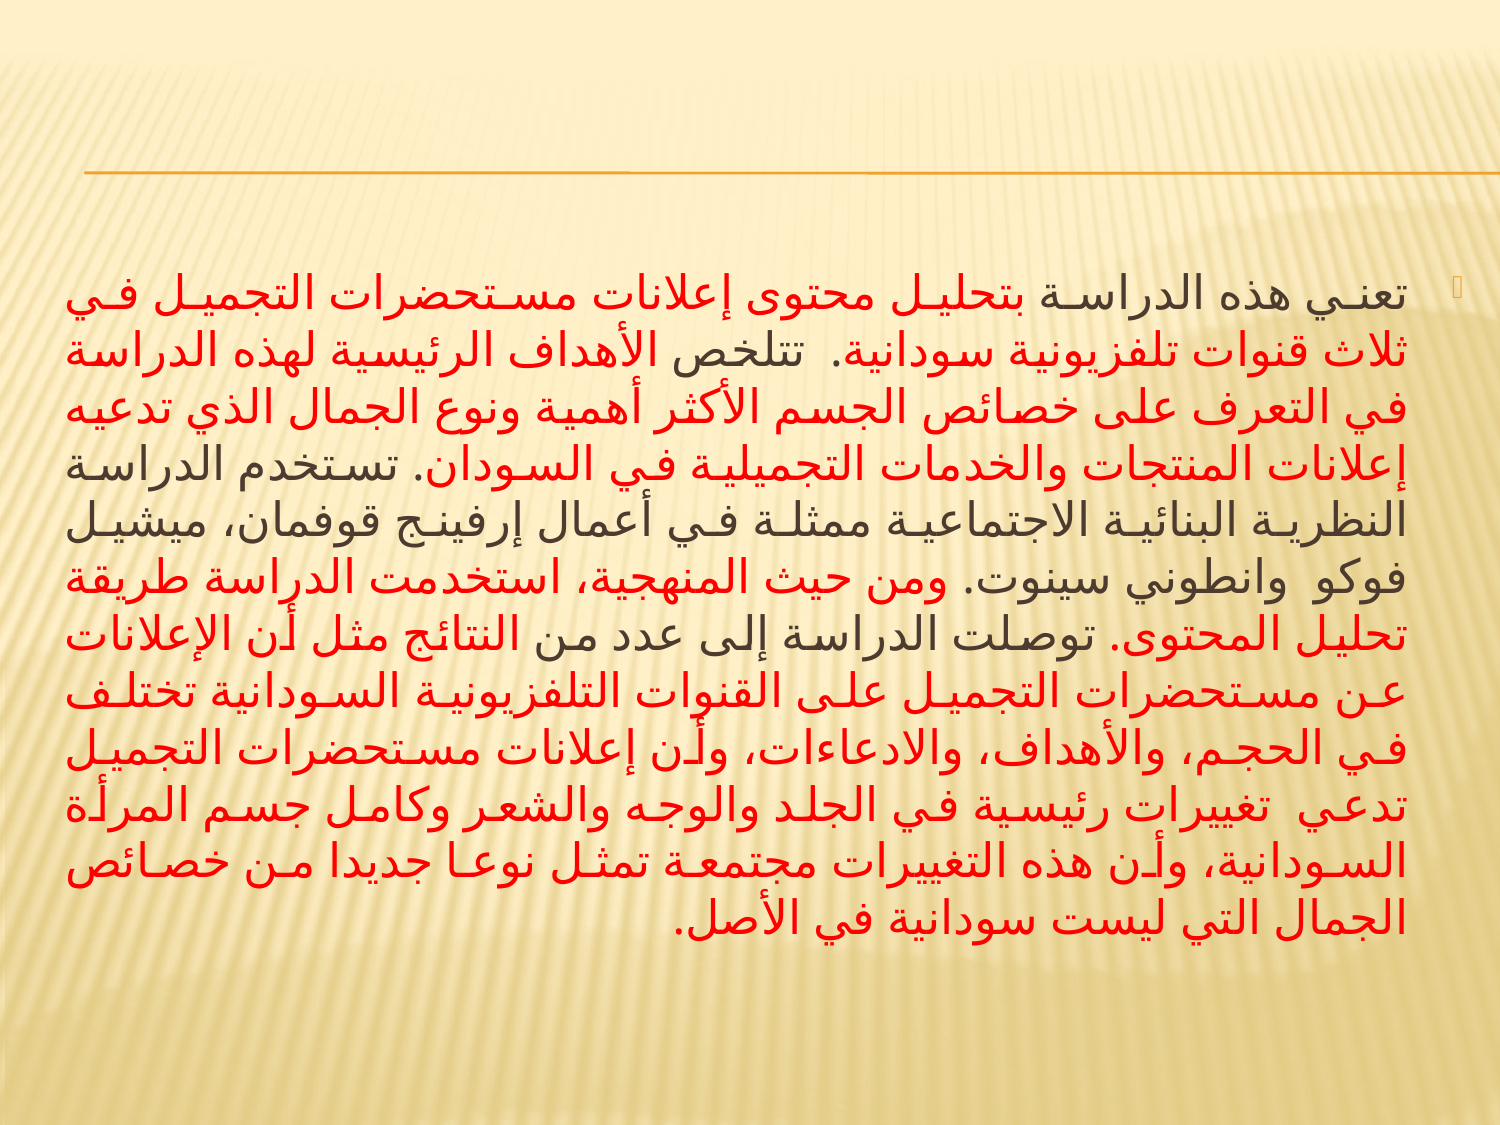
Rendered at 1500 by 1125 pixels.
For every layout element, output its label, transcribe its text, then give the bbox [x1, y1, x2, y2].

list تعني هذه الدراسة بتحليل محتوى إعلانات مستحضرات التجميل في ثلاث قنوات تلفزيونية سودانية. تتلخص الأهداف الرئيسية لهذه الدراسة في التعرف على خصائص الجسم الأكثر أهمية ونوع الجمال الذي تدعيه إعلانات المنتجات والخدمات التجميلية في السودان. تستخدم الدراسة النظرية البنائية الاجتماعية ممثلة في أعمال إرفينج قوفمان، ميشيل فوكو وانطوني سينوت. ومن حيث المنهجية، استخدمت الدراسة طريقة تحليل المحتوى. توصلت الدراسة إلى عدد من النتائج مثل أن الإعلانات عن مستحضرات التجميل على القنوات التلفزيونية السودانية تختلف في الحجم، والأهداف، والادعاءات، وأن إعلانات مستحضرات التجميل تدعي تغييرات رئيسية في الجلد والوجه والشعر وكامل جسم المرأة السودانية، وأن هذه التغييرات مجتمعة تمثل نوعا جديدا من خصائص الجمال التي ليست سودانية في الأصل. [50, 254, 1475, 998]
